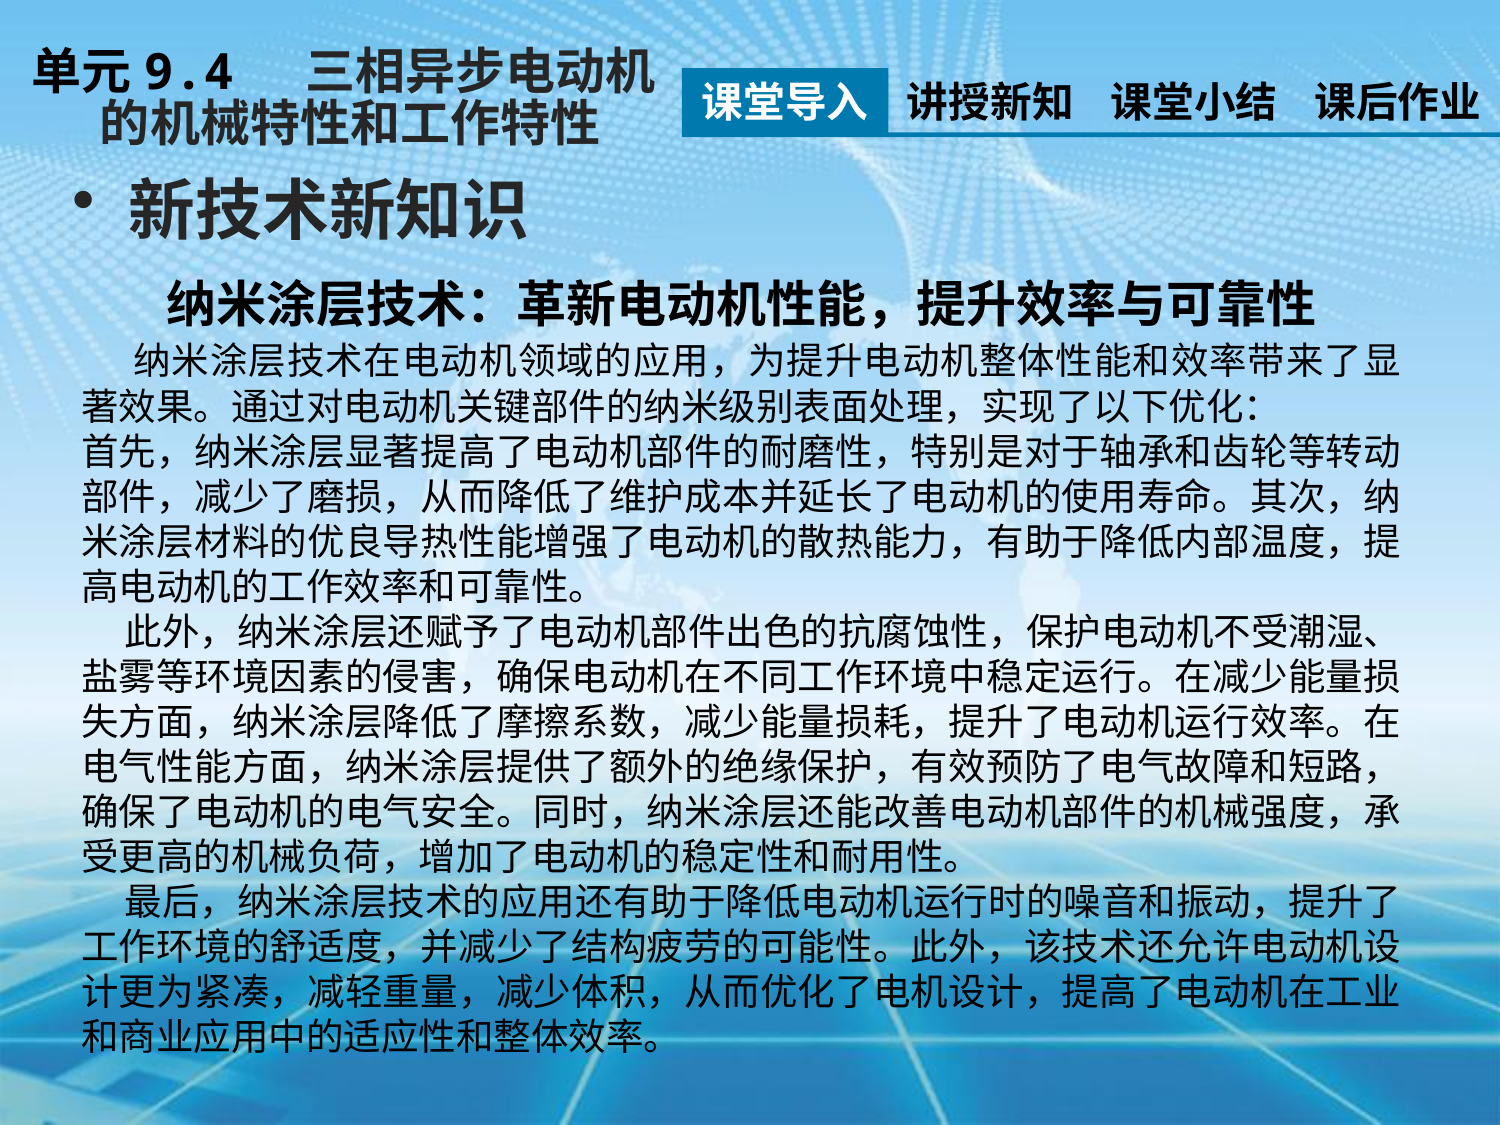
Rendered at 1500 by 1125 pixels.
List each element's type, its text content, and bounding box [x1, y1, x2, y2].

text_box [16, 39, 1500, 160]
picture [0, 0, 1500, 1125]
text_box 纳米涂层技术：革新电动机性能，提升效率与可靠性 纳米涂层技术在电动机领域的应用，为提升电动机整体性能和效率带来了显著效果。通过对电动机关键部件的纳米级别表面处理，实现了以下优化： 首先，纳米涂层显著提高了电动机部件的耐磨性，特别是对于轴承和齿轮等转动部件，减少了磨损，从而降低了维护成本并延长了电动机的使用寿命。其次，纳米涂层材料的优良导热性能增强了电动机的散热能力，有助于降低内部温度，提高电动机的工作效率和可靠性。 此外，纳米涂层还赋予了电动机部件出色的抗腐蚀性，保护电动机不受潮湿、盐雾等环境因素的侵害，确保电动机在不同工作环境中稳定运行。在减少能量损失方面，纳米涂层降低了摩擦系数，减少能量损耗，提升了电动机运行效率。在电气性能方面，纳米涂层提供了额外的绝缘保护，有效预防了电气故障和短路，确保了电动机的电气安全。同时，纳米涂层还能改善电动机部件的机械强度，承受更高的机械负荷，增加了电动机的稳定性和耐用性。 最后，纳米涂层技术的应用还有助于降低电动机运行时的噪音和振动，提升了工作环境的舒适度，并减少了结构疲劳的可能性。此外，该技术还允许电动机设计更为紧凑，减轻重量，减少体积，从而优化了电机设计，提高了电动机在工业和商业应用中的适应性和整体效率。 [66, 235, 1417, 1066]
text_box 新技术新知识 [57, 160, 1408, 266]
